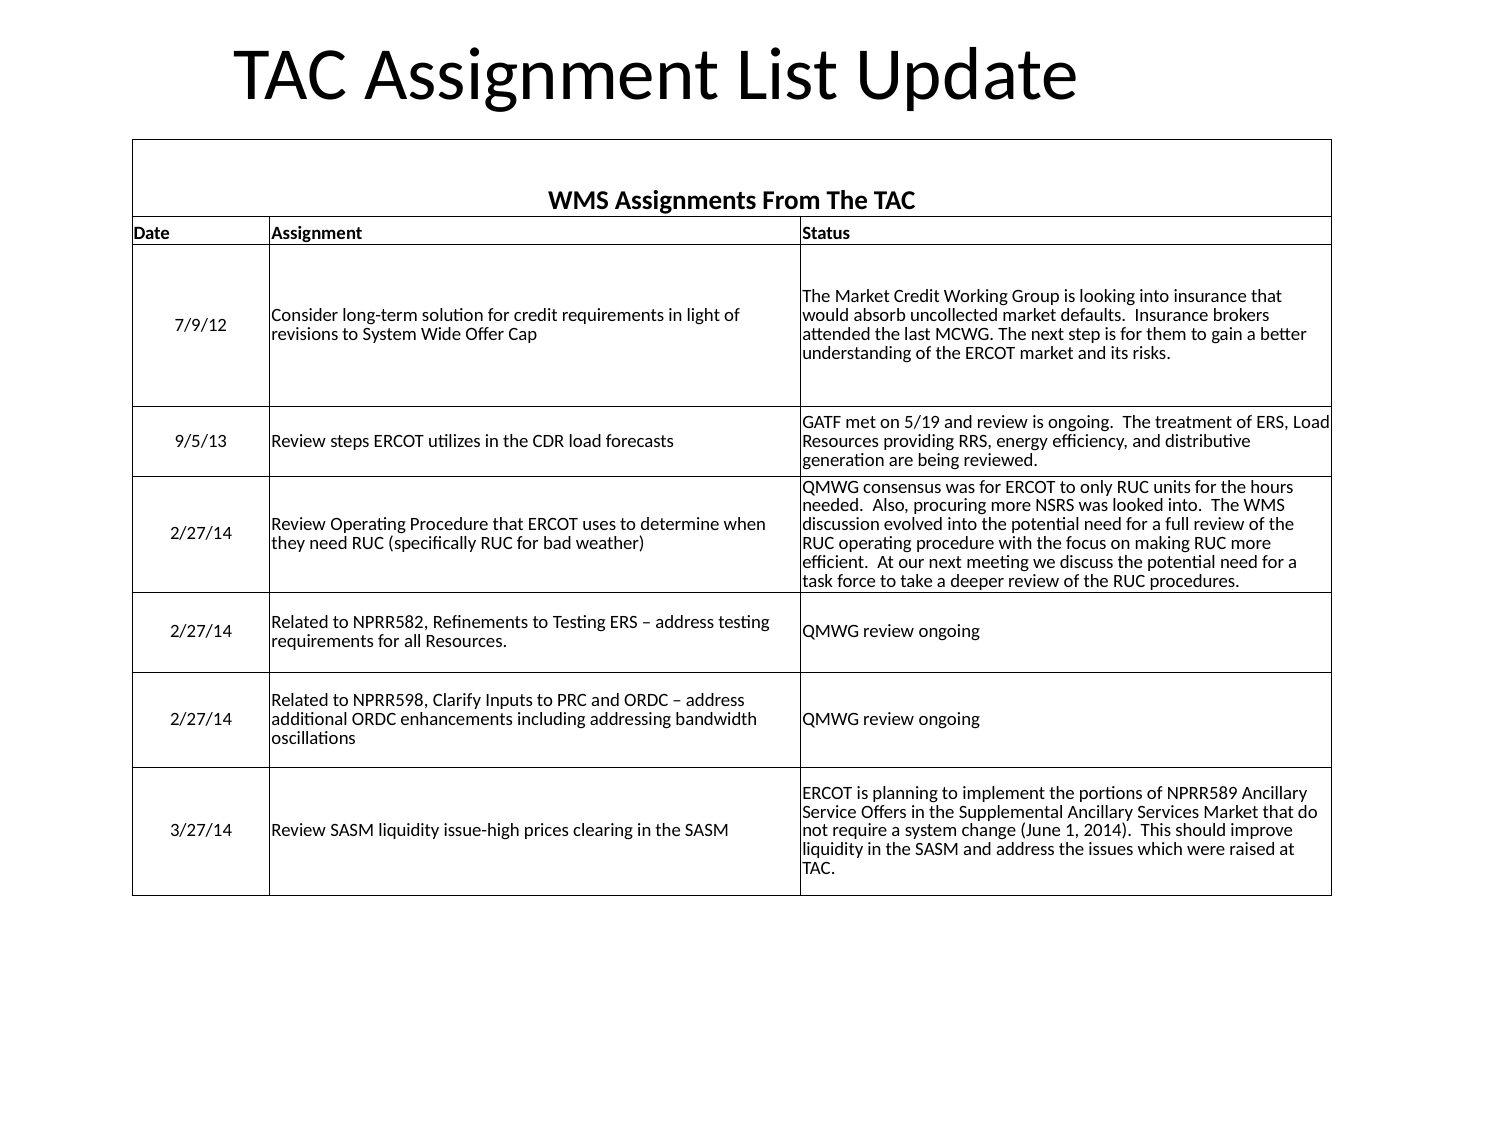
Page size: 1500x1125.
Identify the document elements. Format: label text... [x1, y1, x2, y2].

table_cell 3/27/14 [133, 768, 269, 895]
table_cell The Market Credit Working Group is looking into insurance that would absorb uncollected market defaults. Insurance brokers attended the last MCWG. The next step is for them to gain a better understanding of the ERCOT market and its risks. [801, 245, 1331, 406]
table_cell Assignment [270, 217, 800, 244]
table_cell QMWG consensus was for ERCOT to only RUC units for the hours needed. Also, procuring more NSRS was looked into. The WMS discussion evolved into the potential need for a full review of the RUC operating procedure with the focus on making RUC more efficient. At our next meeting we discuss the potential need for a task force to take a deeper review of the RUC procedures. [801, 477, 1331, 592]
table_cell Review steps ERCOT utilizes in the CDR load forecasts [270, 407, 800, 476]
table_header WMS Assignments From The TAC [133, 140, 1331, 216]
table_cell Status [801, 217, 1331, 244]
table_cell Review Operating Procedure that ERCOT uses to determine when they need RUC (specifically RUC for bad weather) [270, 477, 800, 592]
table_cell Date [133, 217, 269, 244]
table_cell Related to NPRR582, Refinements to Testing ERS – address testing requirements for all Resources. [270, 593, 800, 672]
table_cell 9/5/13 [133, 407, 269, 476]
table_cell 2/27/14 [133, 673, 269, 767]
table_cell ERCOT is planning to implement the portions of NPRR589 Ancillary Service Offers in the Supplemental Ancillary Services Market that do not require a system change (June 1, 2014). This should improve liquidity in the SASM and address the issues which were raised at TAC. [801, 768, 1331, 895]
table_cell 2/27/14 [133, 593, 269, 672]
table_cell Review SASM liquidity issue-high prices clearing in the SASM [270, 768, 800, 895]
table_cell GATF met on 5/19 and review is ongoing. The treatment of ERS, Load Resources providing RRS, energy efficiency, and distributive generation are being reviewed. [801, 407, 1331, 476]
table_cell Related to NPRR598, Clarify Inputs to PRC and ORDC – address additional ORDC enhancements including addressing bandwidth oscillations [270, 673, 800, 767]
table_cell 2/27/14 [133, 477, 269, 592]
table_cell Consider long-term solution for credit requirements in light of revisions to System Wide Offer Cap [270, 245, 800, 406]
table_cell QMWG review ongoing [801, 593, 1331, 672]
title TAC Assignment List Update [0, 0, 1332, 140]
table_cell 7/9/12 [133, 245, 269, 406]
table_cell QMWG review ongoing [801, 673, 1331, 767]
